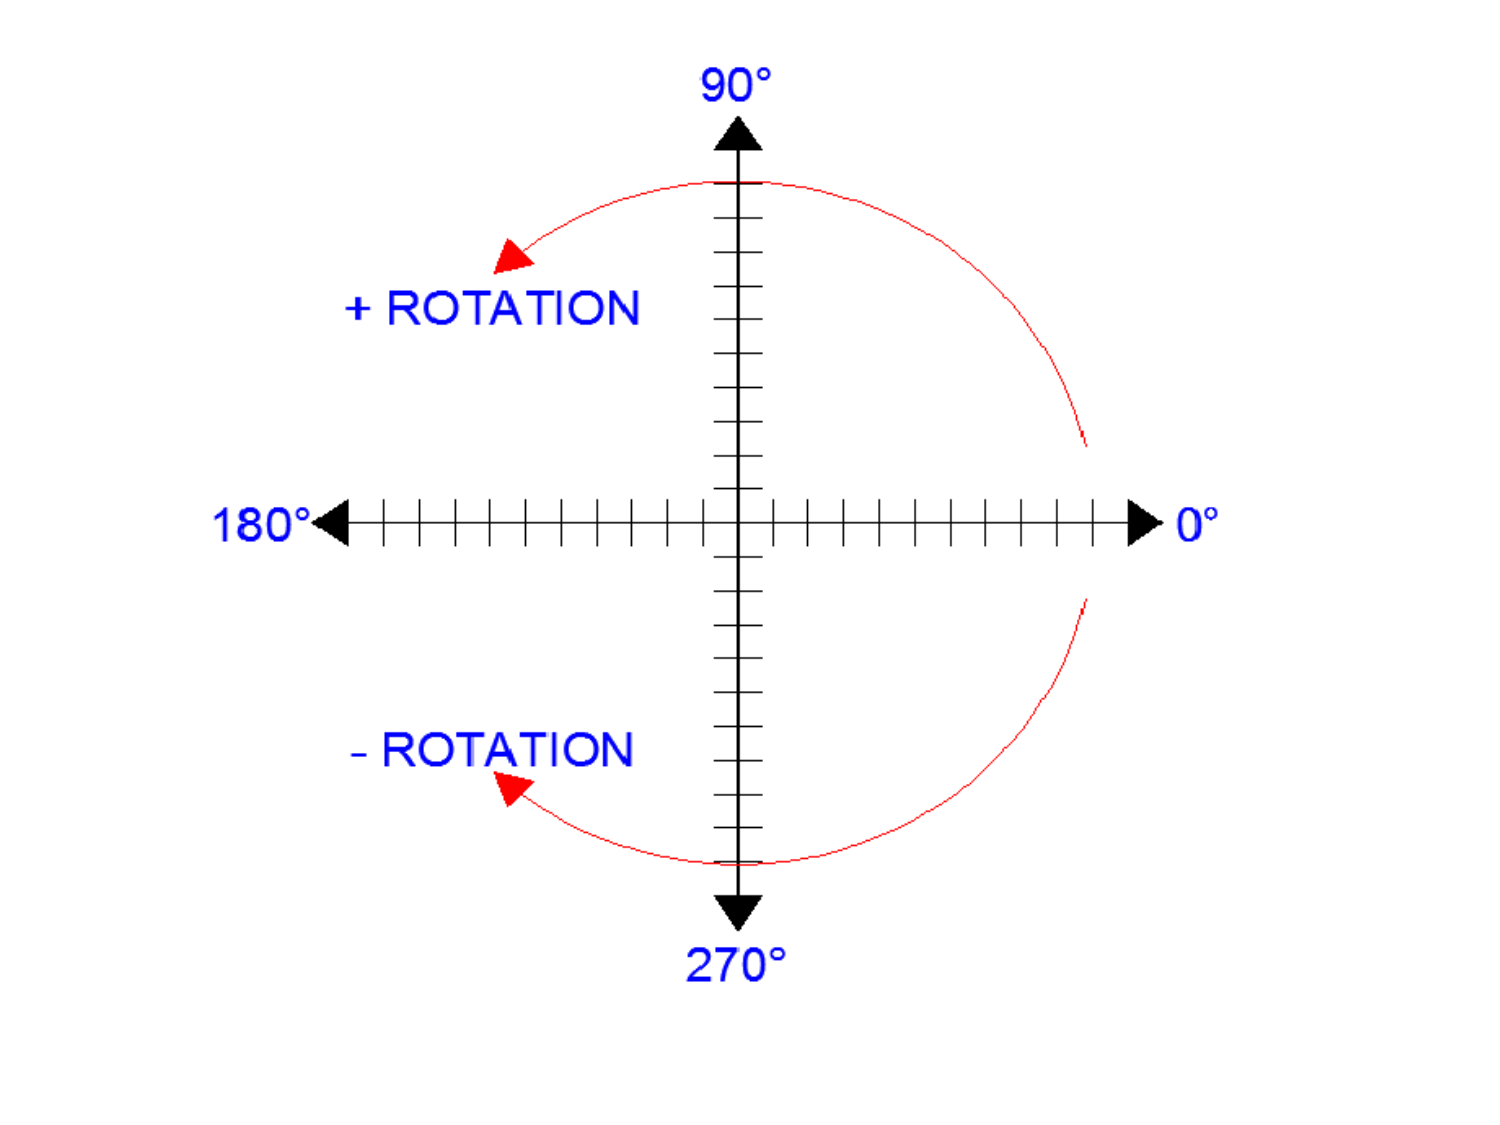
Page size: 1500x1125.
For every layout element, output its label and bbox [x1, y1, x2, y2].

picture [198, 34, 1253, 1004]
